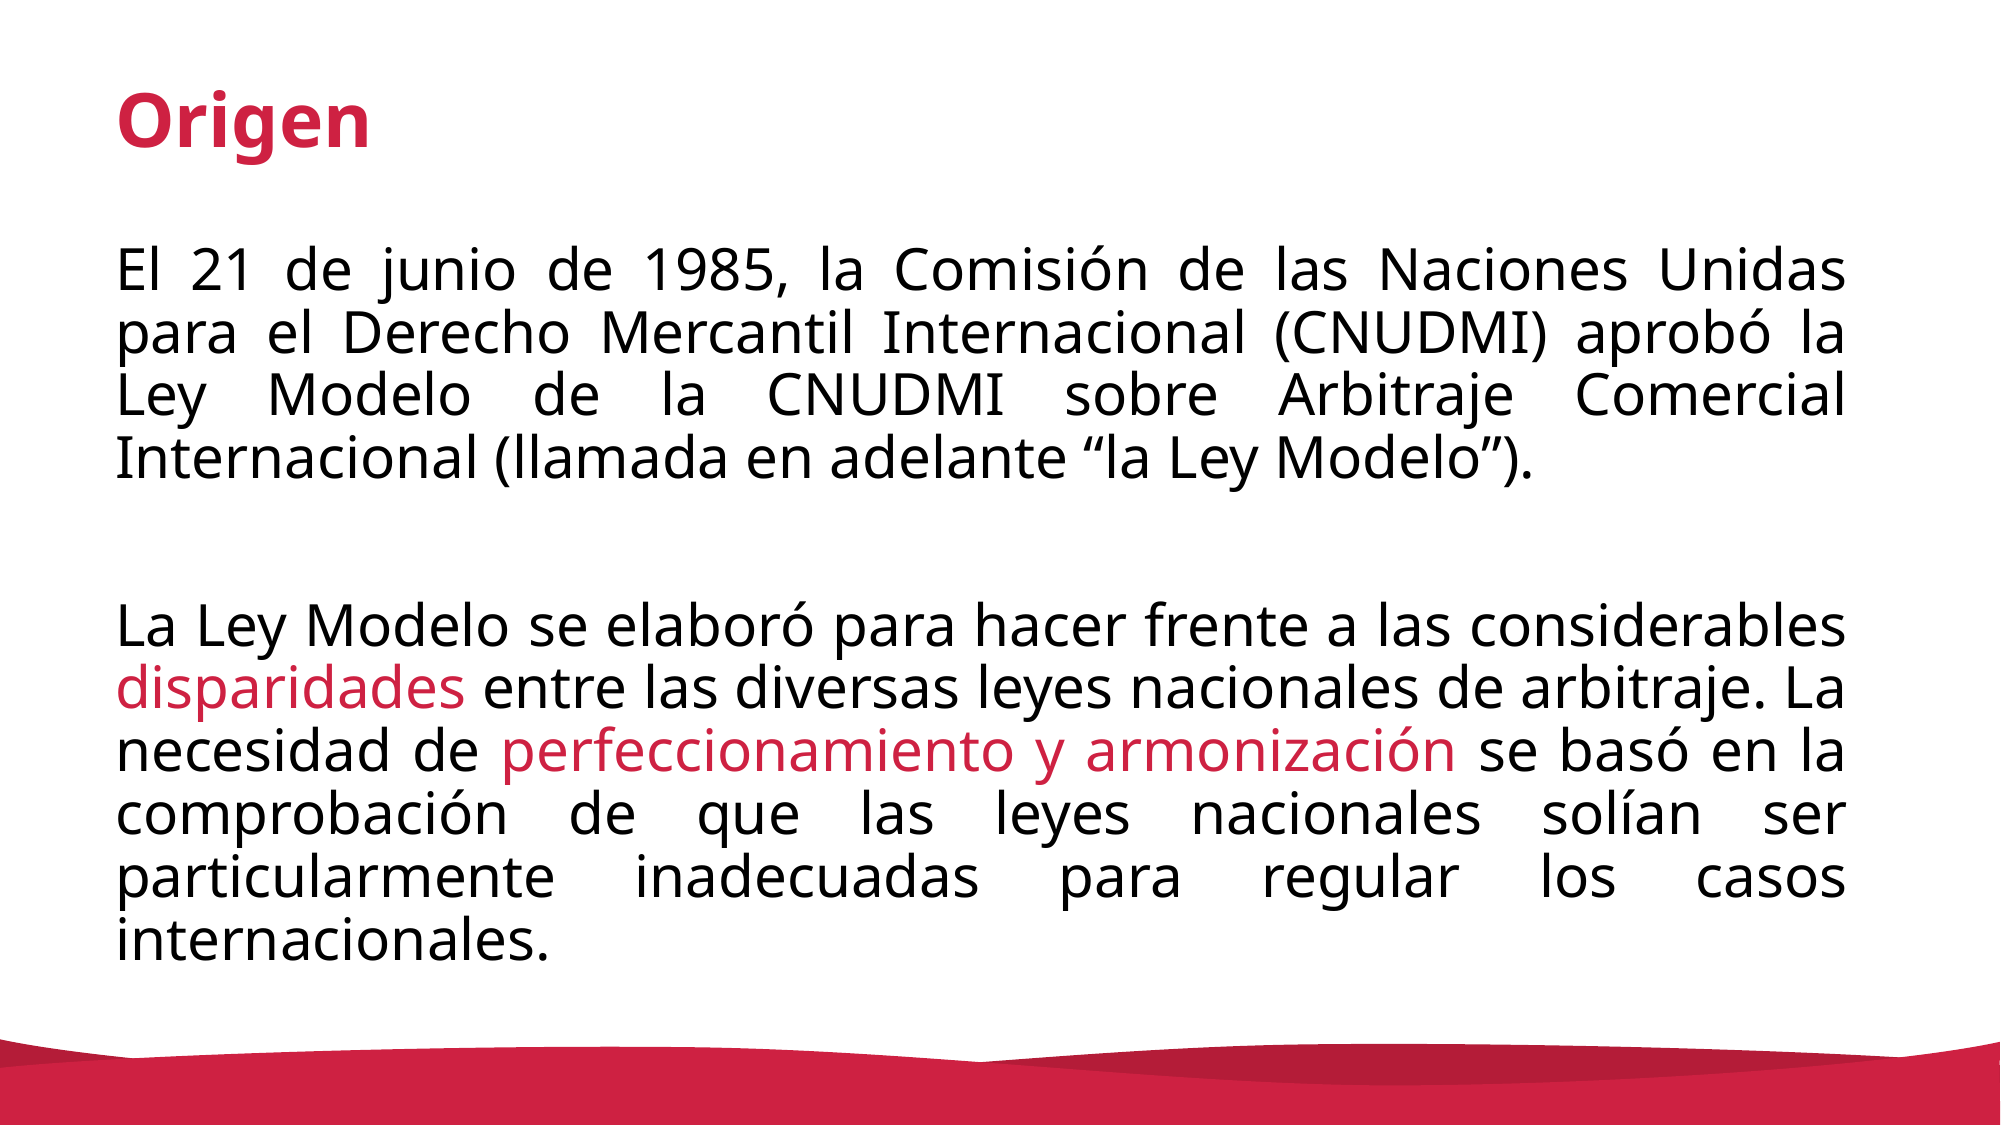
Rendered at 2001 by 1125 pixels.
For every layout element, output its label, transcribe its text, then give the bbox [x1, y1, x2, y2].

list El 21 de junio de 1985, la Comisión de las Naciones Unidas para el Derecho Mercantil Internacional (CNUDMI) aprobó la Ley Modelo de la CNUDMI sobre Arbitraje Comercial Internacional (llamada en adelante “la Ley Modelo”). La Ley Modelo se elaboró para hacer frente a las considerables disparidades entre las diversas leyes nacionales de arbitraje. La necesidad de perfeccionamiento y armonización se basó en la comprobación de que las leyes nacionales solían ser particularmente inadecuadas para regular los casos internacionales. [100, 232, 1863, 1004]
title Origen [100, 15, 1826, 232]
